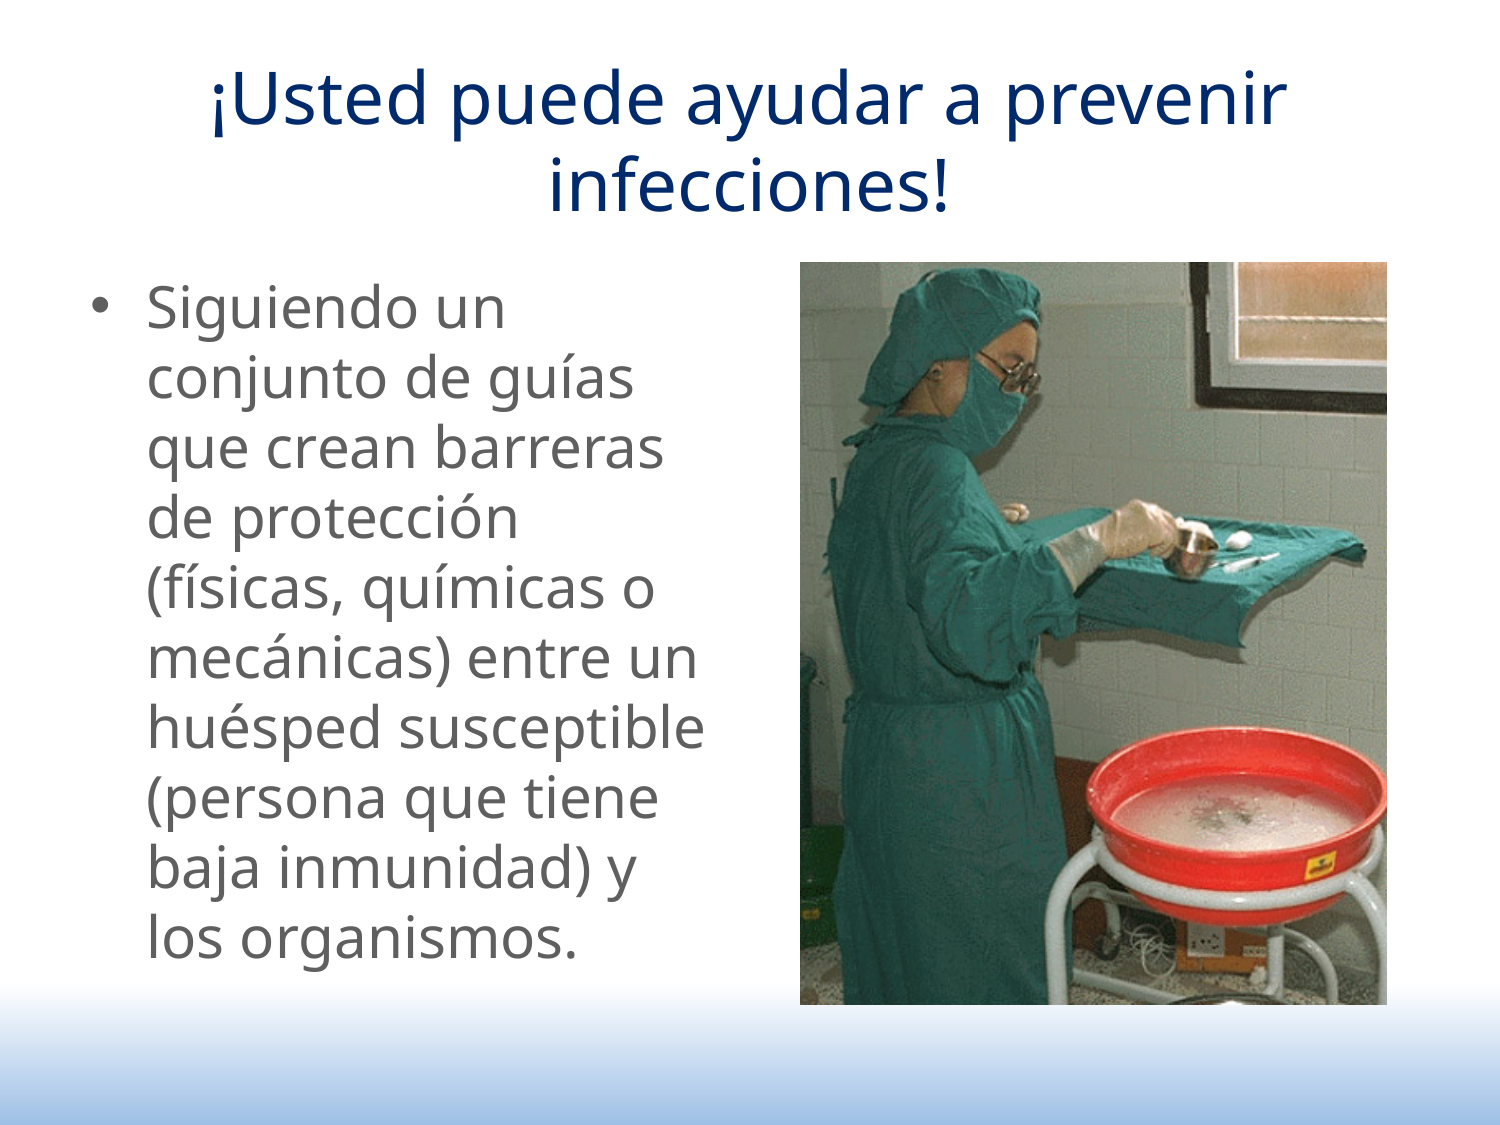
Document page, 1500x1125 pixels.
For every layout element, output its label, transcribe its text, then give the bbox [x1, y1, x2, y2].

title ¡Usted puede ayudar a prevenir infecciones! [75, 45, 1425, 233]
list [800, 262, 1387, 1006]
list Siguiendo un conjunto de guías que crean barreras de protección (físicas, químicas o mecánicas) entre un huésped susceptible (persona que tiene baja inmunidad) y los organismos. [75, 262, 738, 1005]
